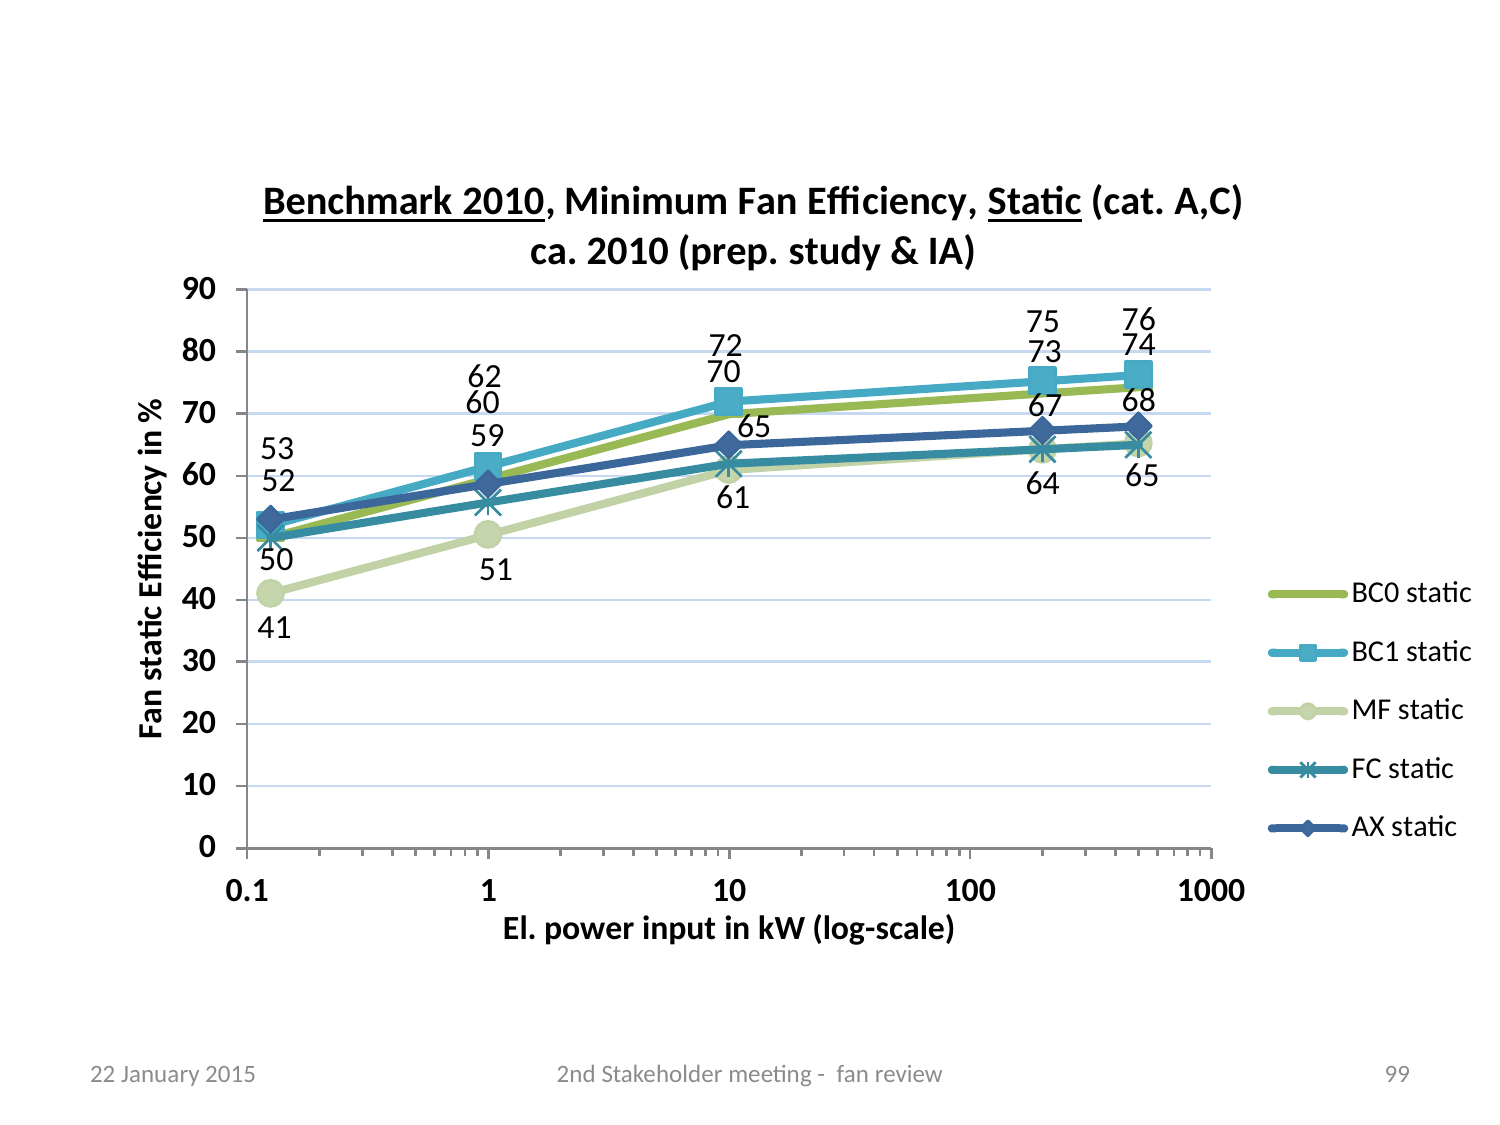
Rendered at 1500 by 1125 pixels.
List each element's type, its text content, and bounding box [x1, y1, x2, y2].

footer 2nd Stakeholder meeting - fan review [512, 1042, 988, 1103]
picture [5, 147, 1500, 954]
slide_number 99 [1074, 1042, 1425, 1103]
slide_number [75, 1042, 425, 1103]
